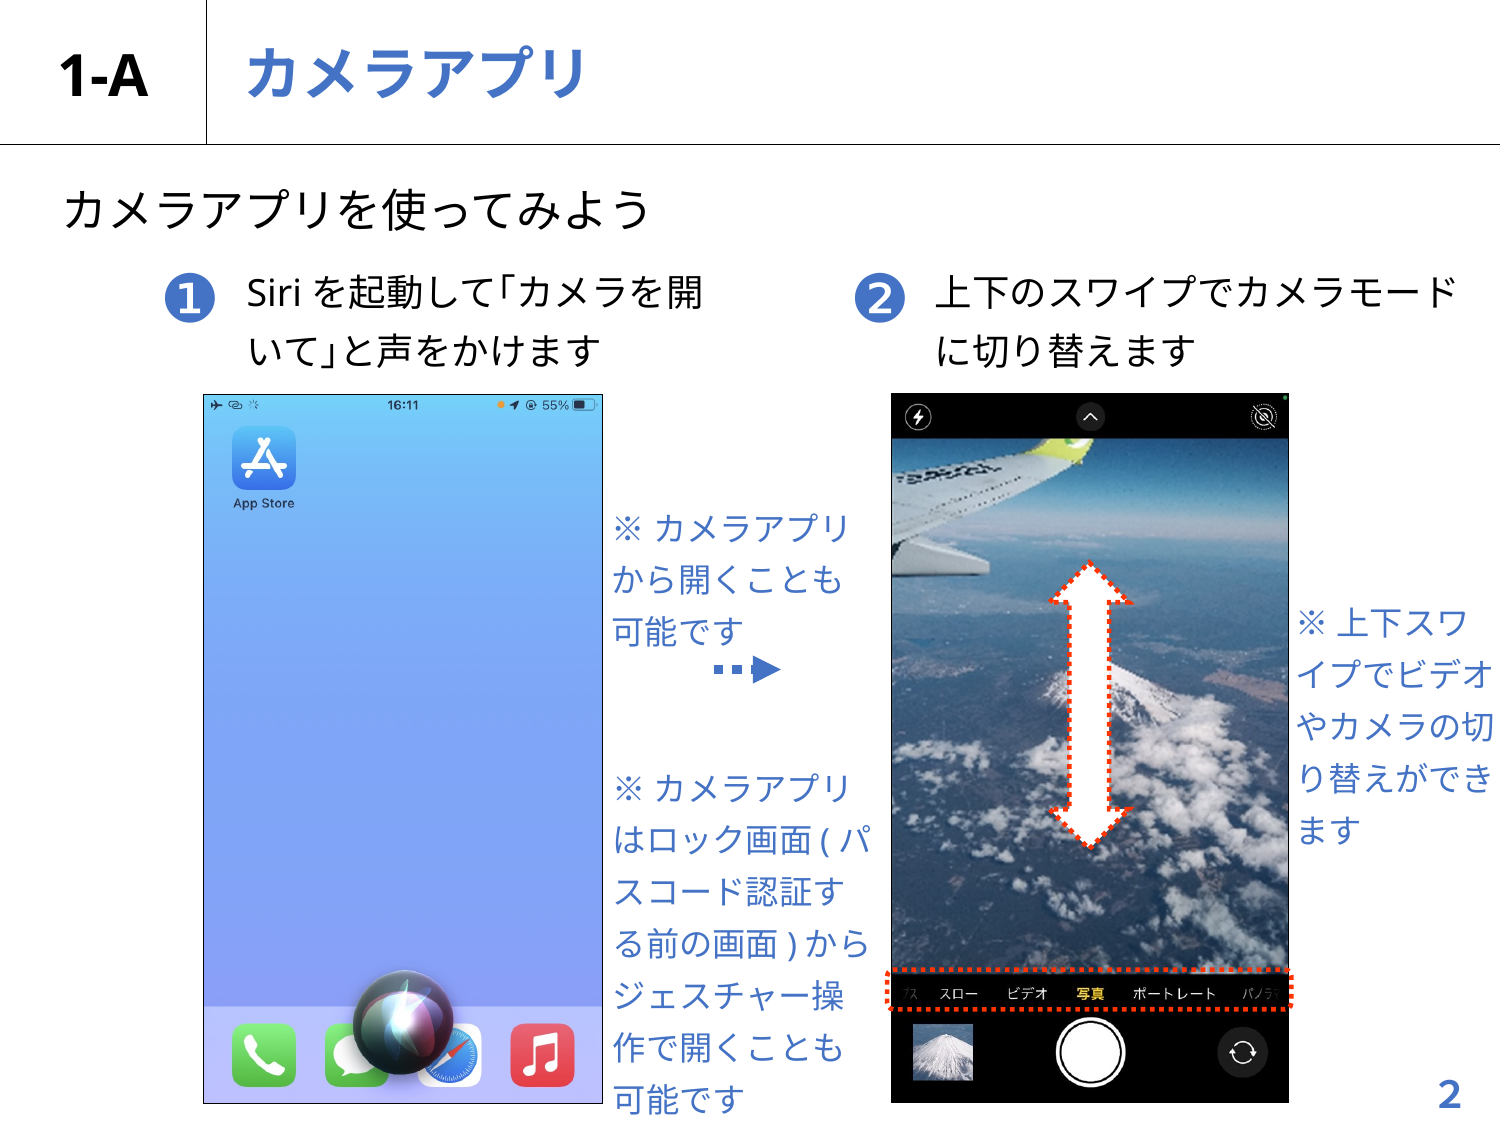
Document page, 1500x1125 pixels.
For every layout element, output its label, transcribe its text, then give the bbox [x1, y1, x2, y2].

title カメラアプリ [228, 36, 1472, 116]
text_box ❷ [835, 274, 919, 343]
text_box ２ [1399, 1063, 1500, 1123]
text_box 1-A [0, 0, 207, 147]
text_box ※カメラアプリから開くことも可能です [603, 488, 891, 659]
text_box ※上下スワイプでビデオやカメラの切り替えができます [1289, 583, 1500, 858]
picture [891, 393, 1289, 1103]
text_box ※カメラアプリはロック画面(パスコード認証する前の画面)からジェスチャー操作で開くことも可能です [597, 748, 894, 1125]
text_box Siriを起動して｢カメラを開いて｣と声をかけます [231, 274, 731, 381]
picture [203, 394, 603, 1104]
text_box 上下のスワイプでカメラモードに切り替えます [919, 248, 1500, 380]
text_box カメラアプリを使ってみよう [46, 180, 1422, 274]
text_box ❶ [145, 274, 223, 343]
text_box [1289, 970, 1293, 1009]
